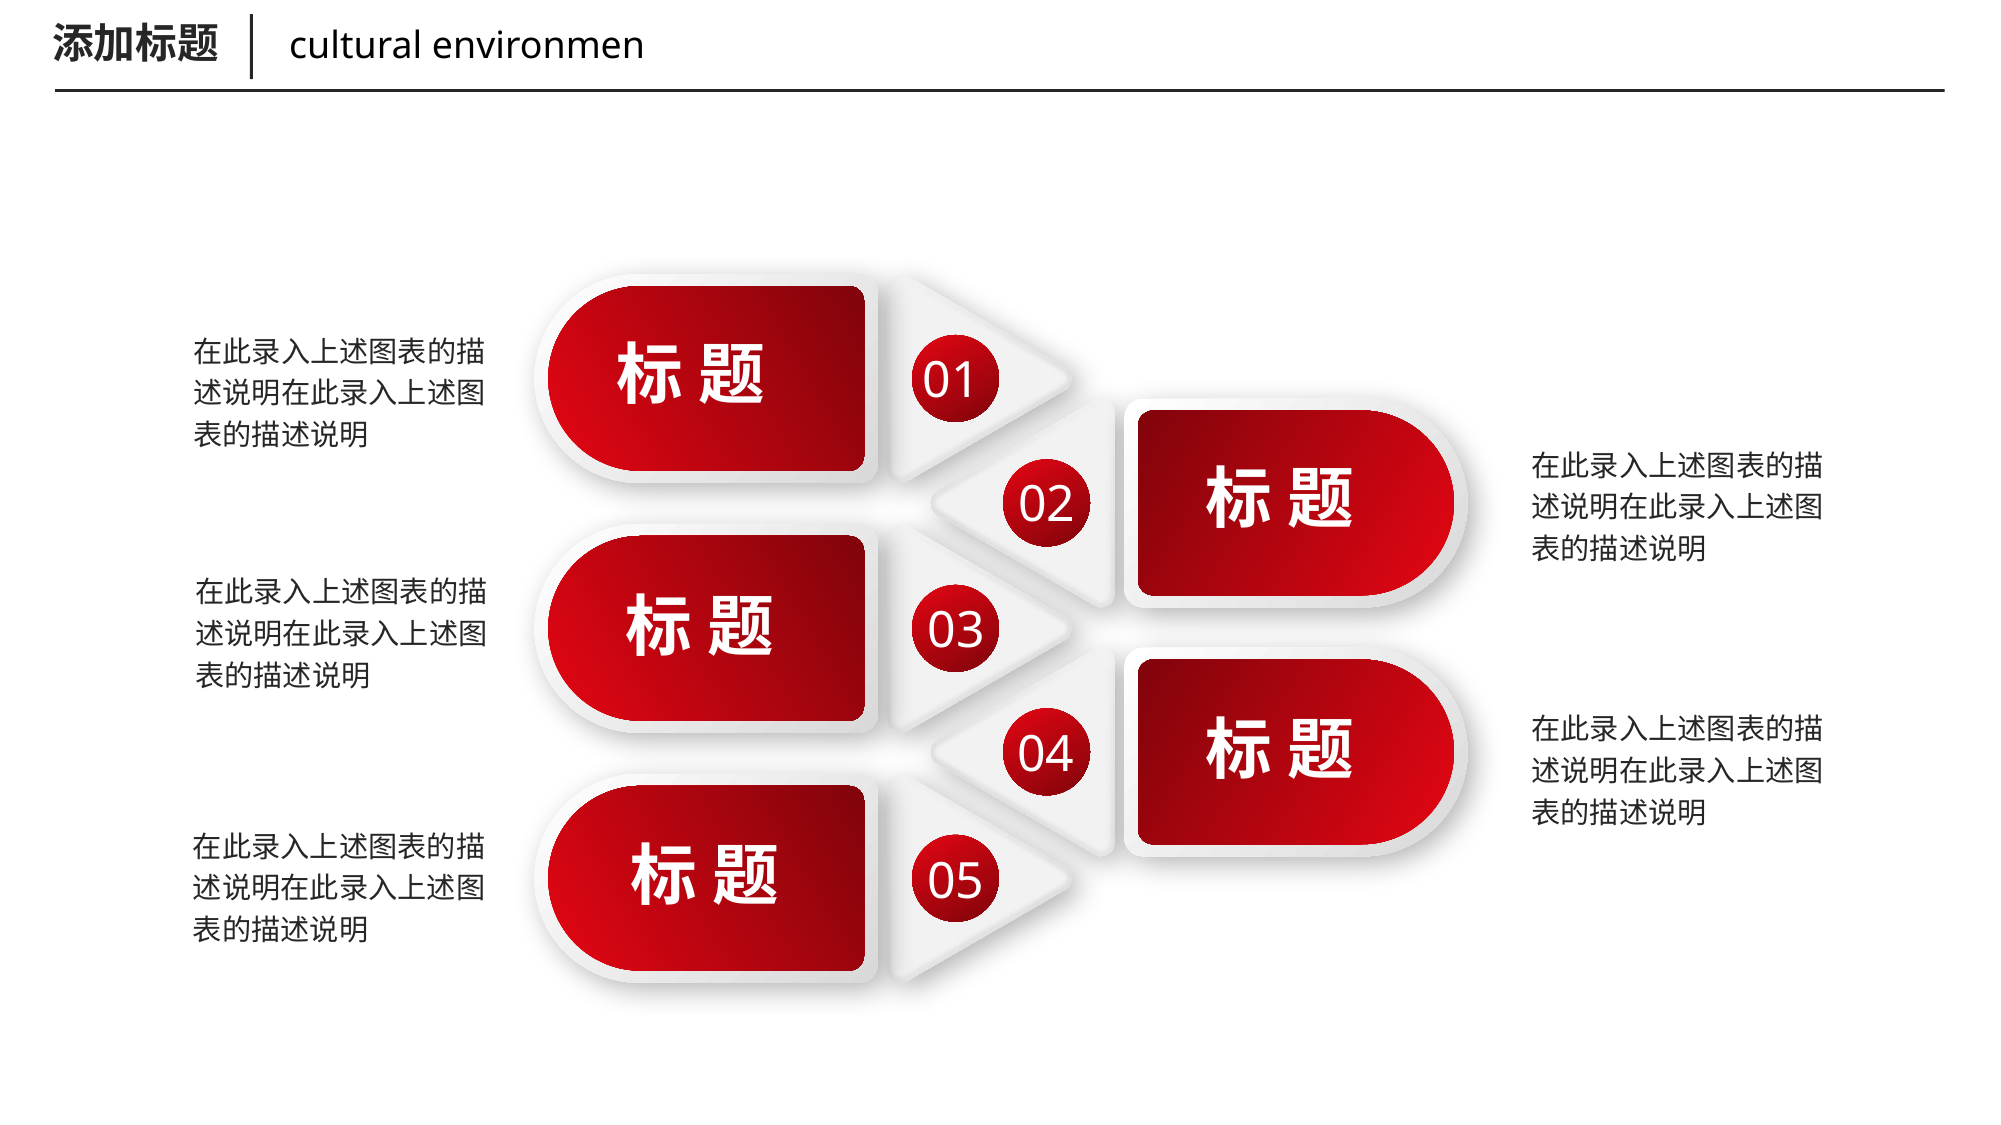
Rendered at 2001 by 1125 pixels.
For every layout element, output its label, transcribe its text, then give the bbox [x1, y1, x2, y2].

text_box cultural environmen [274, 13, 925, 73]
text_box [534, 273, 878, 483]
text_box 在此录入上述图表的描述说明在此录入上述图表的描述说明 [177, 813, 512, 955]
text_box 在此录入上述图表的描述说明在此录入上述图表的描述说明 [1516, 432, 1851, 574]
text_box [54, 88, 1946, 93]
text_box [835, 264, 1045, 448]
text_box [957, 388, 1167, 573]
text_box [534, 523, 878, 733]
text_box 在此录入上述图表的描述说明在此录入上述图表的描述说明 [180, 558, 515, 700]
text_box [534, 773, 878, 983]
text_box 添加标题 [37, 9, 286, 74]
text_box 在此录入上述图表的描述说明在此录入上述图表的描述说明 [1516, 696, 1851, 837]
text_box [249, 13, 254, 80]
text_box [957, 637, 1167, 822]
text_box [1124, 398, 1468, 608]
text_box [835, 763, 1045, 948]
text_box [1124, 647, 1468, 857]
text_box 在此录入上述图表的描述说明在此录入上述图表的描述说明 [178, 318, 513, 460]
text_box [835, 514, 1045, 698]
